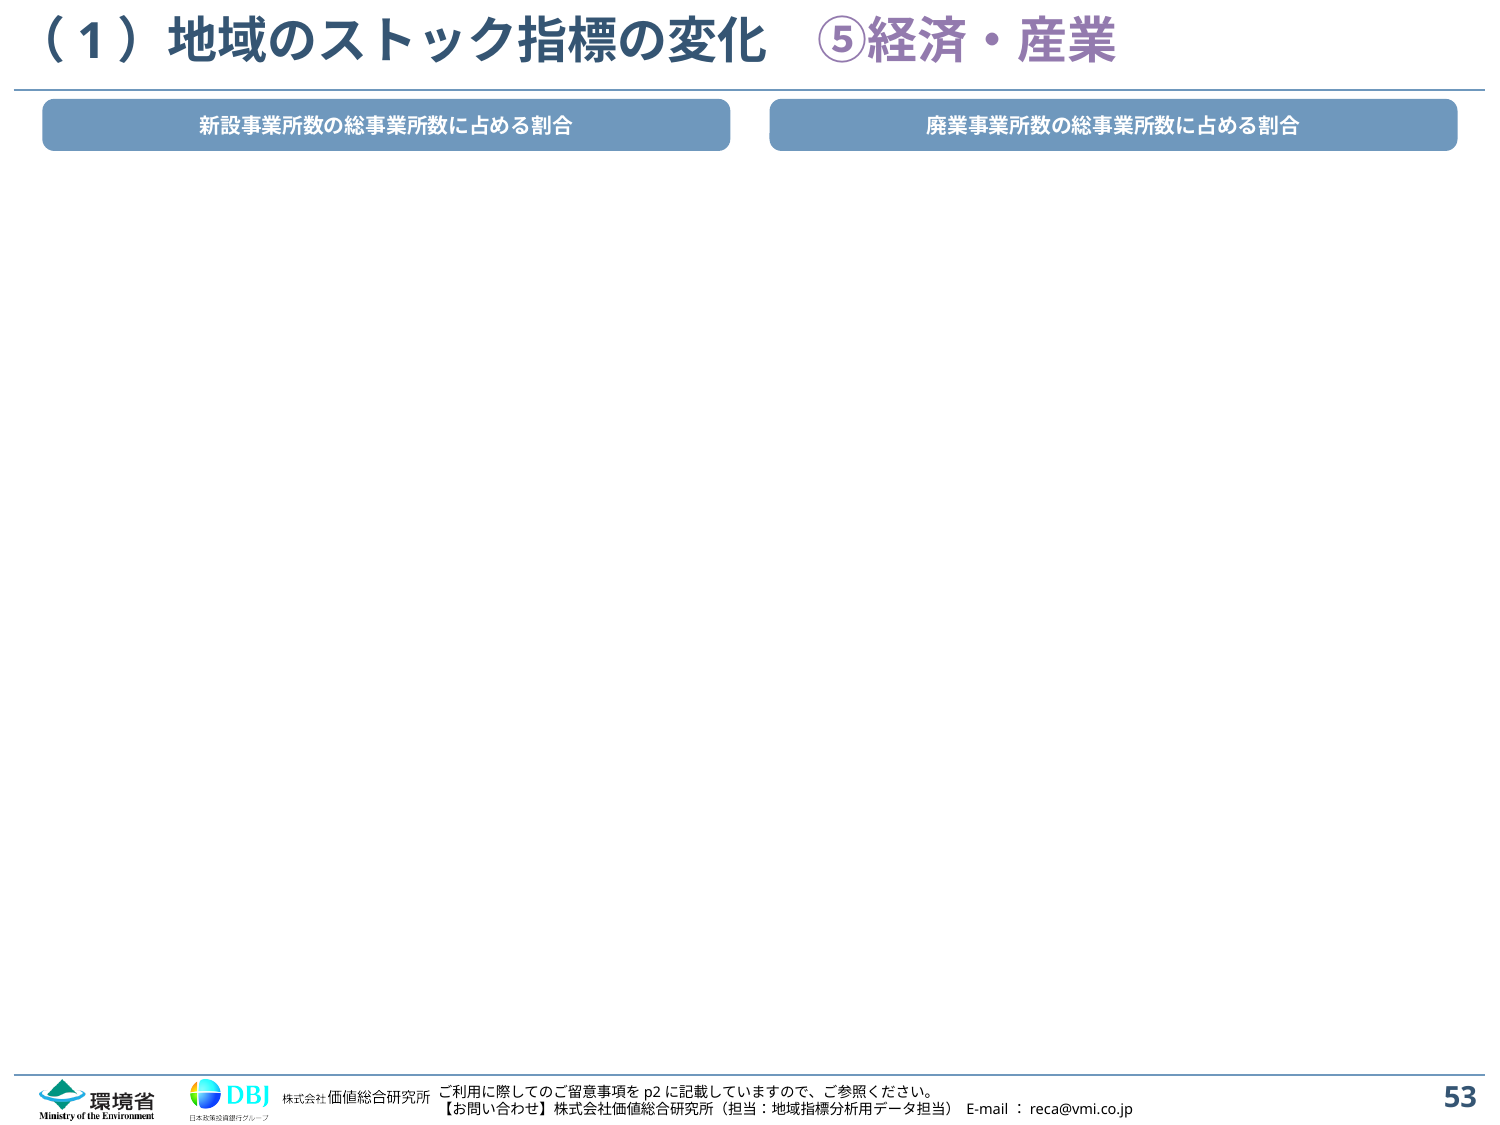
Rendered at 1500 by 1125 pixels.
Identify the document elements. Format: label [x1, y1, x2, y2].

picture [186, 1076, 434, 1125]
text_box [769, 98, 1458, 151]
title [0, 0, 1500, 87]
text_box [42, 98, 731, 151]
picture [36, 1079, 157, 1124]
slide_number [1427, 1070, 1493, 1112]
